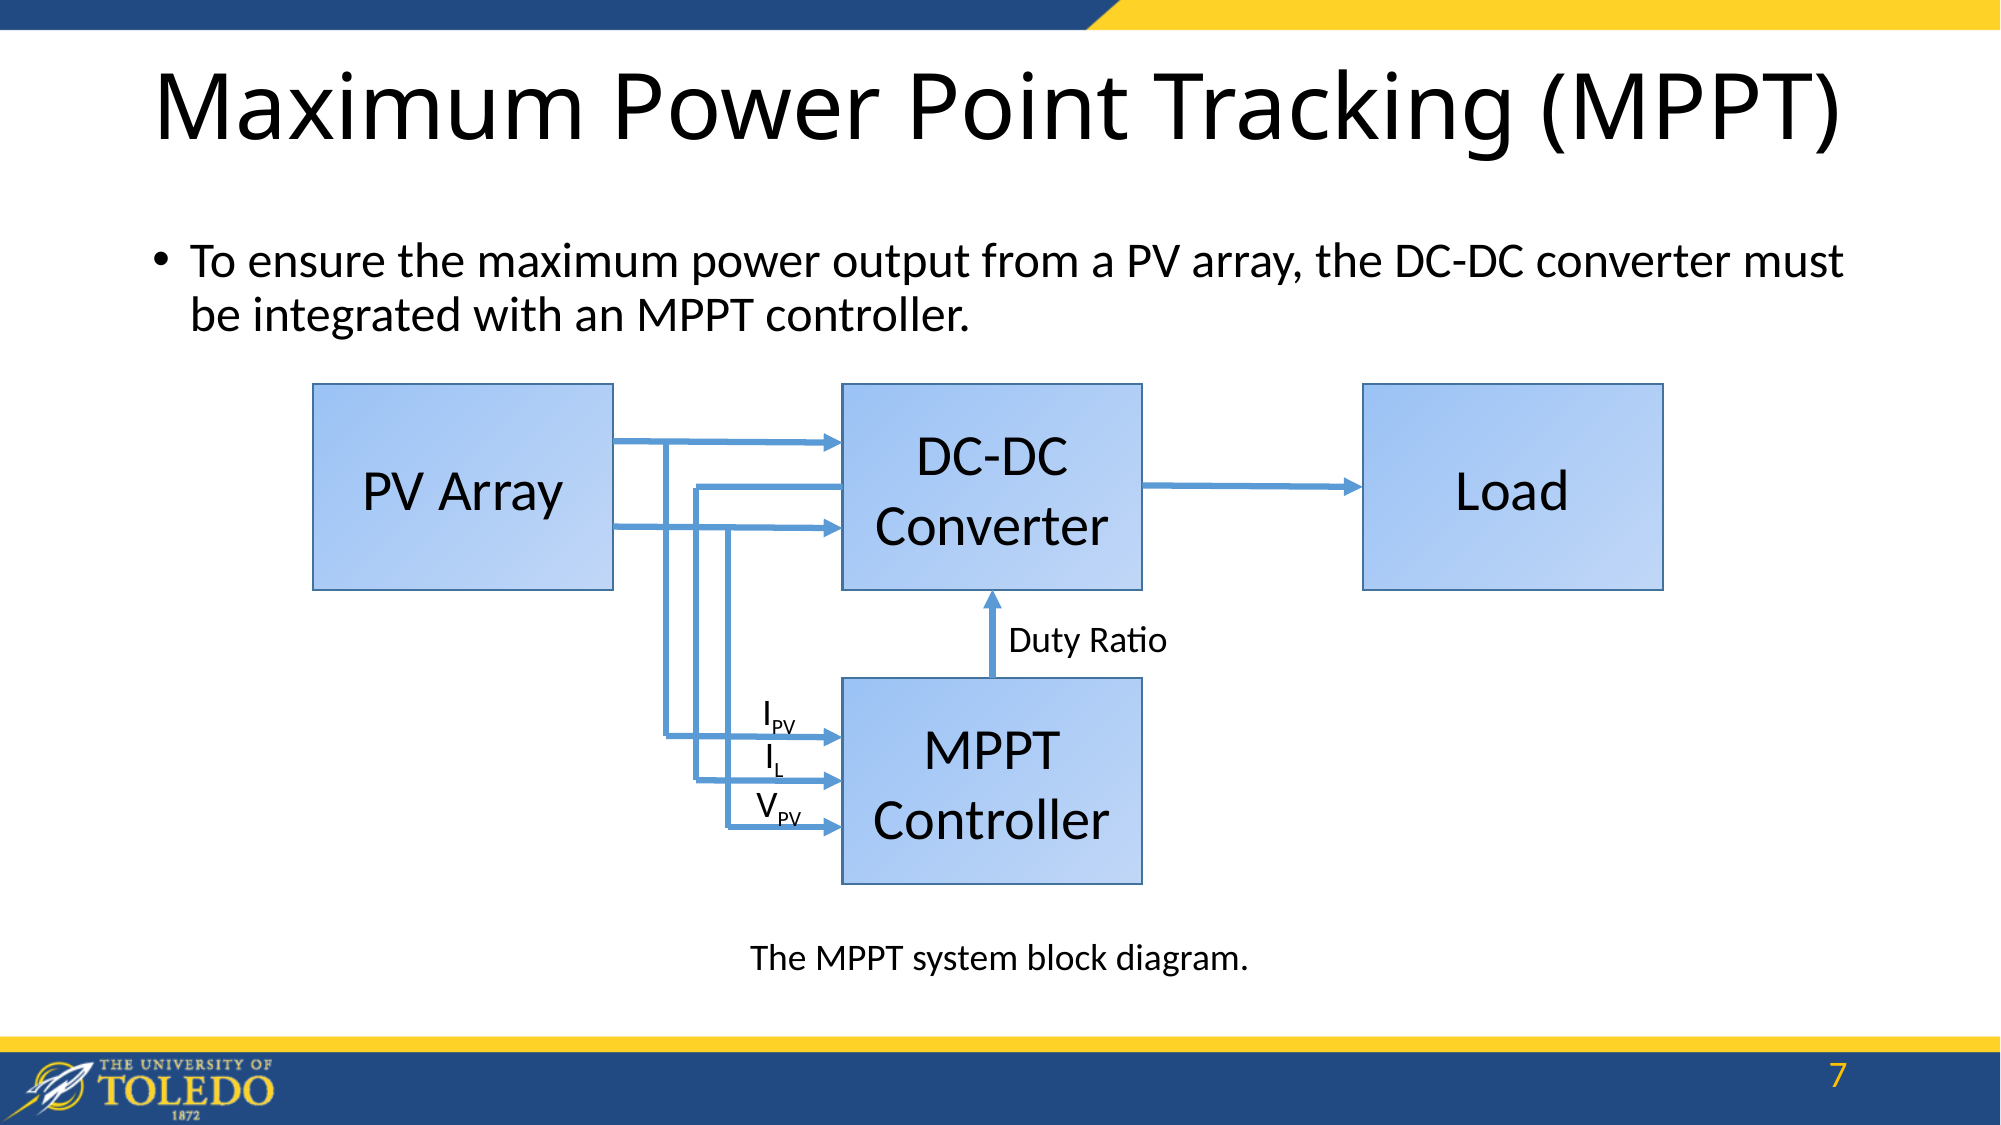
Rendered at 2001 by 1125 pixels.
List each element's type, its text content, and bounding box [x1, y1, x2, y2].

text_box Load [1362, 383, 1664, 591]
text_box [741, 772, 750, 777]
text_box VPV [741, 784, 817, 826]
text_box MPPT Controller [841, 677, 1143, 885]
text_box PV Array [312, 383, 614, 591]
text_box The MPPT system block diagram. [735, 925, 1265, 986]
list To ensure the maximum power output from a PV array, the DC-DC converter must be integrated with an MPPT controller. [137, 226, 1863, 941]
text_box IPV [799, 738, 811, 747]
text_box IL [750, 738, 799, 780]
text_box VPV [741, 828, 817, 839]
text_box Duty Ratio [993, 607, 1183, 668]
text_box VPV [799, 772, 817, 777]
text_box Maximum Power Point Tracking (MPPT) [137, 49, 1863, 170]
text_box IPV [747, 680, 811, 735]
text_box IL [750, 781, 799, 790]
text_box IL [750, 723, 799, 735]
picture [0, 0, 2001, 1125]
text_box DC-DC Converter [841, 383, 1143, 591]
slide_number 7 [1412, 1042, 1863, 1103]
